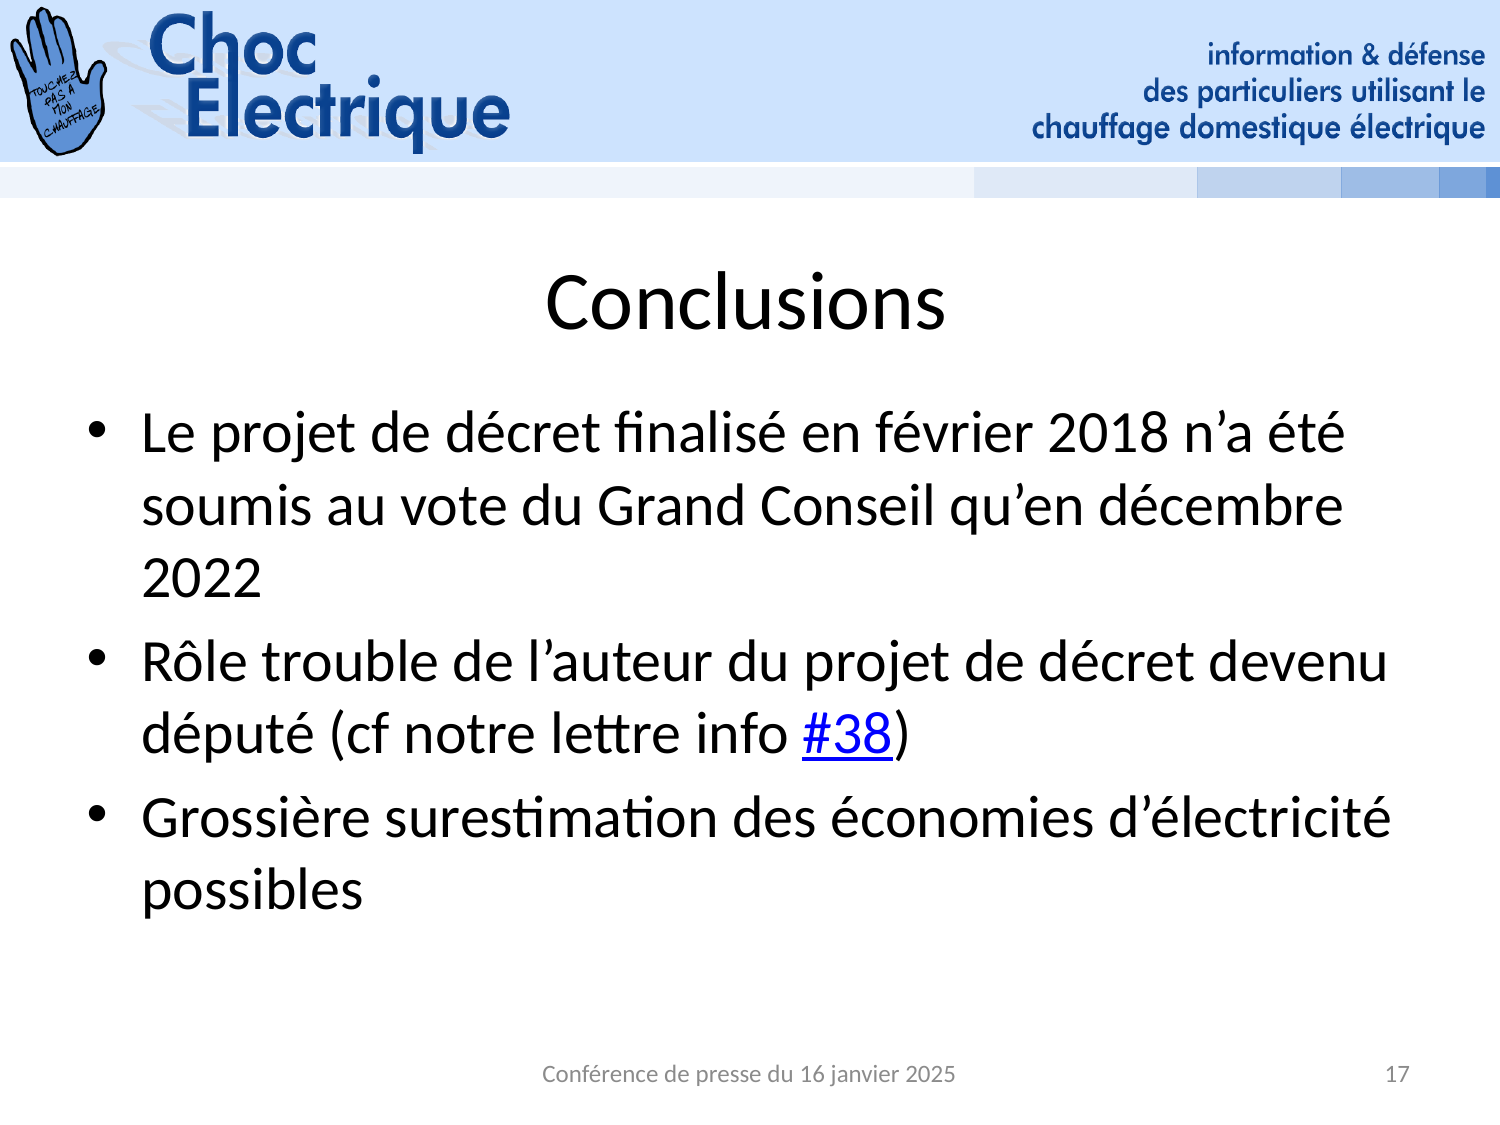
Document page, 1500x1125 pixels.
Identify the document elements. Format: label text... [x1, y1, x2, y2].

picture [0, 0, 1500, 210]
footer Conférence de presse du 16 janvier 2025 [512, 1042, 988, 1103]
list Le projet de décret finalisé en février 2018 n’a été soumis au vote du Grand Conseil qu’en décembre 2022 Rôle trouble de l’auteur du projet de décret devenu député (cf notre lettre info #38) Grossière surestimation des économies d’électricité possibles [71, 385, 1422, 934]
slide_number 17 [1074, 1042, 1425, 1103]
title Conclusions [71, 219, 1422, 374]
